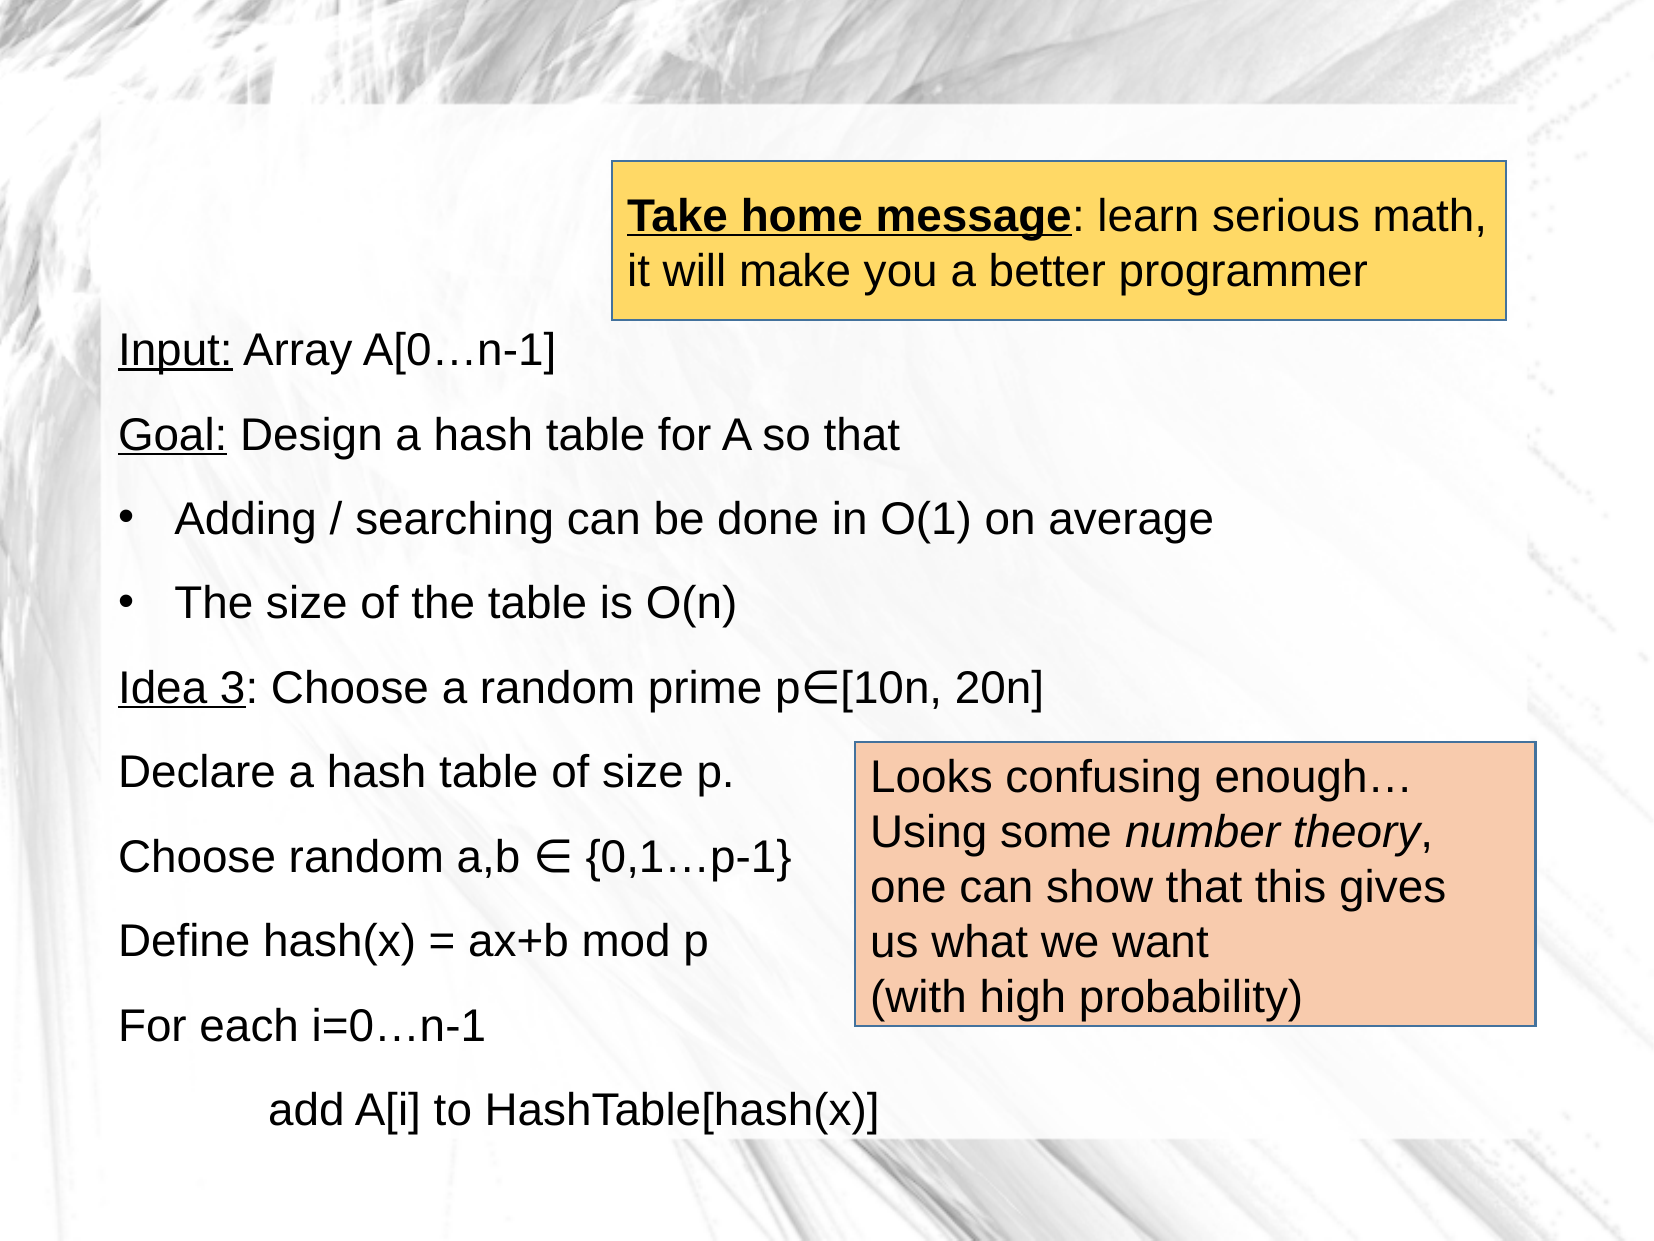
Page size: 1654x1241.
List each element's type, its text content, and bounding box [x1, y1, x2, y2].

list Input: Array A[0…n-1] Goal: Design a hash table for A so that Adding / searching can be done in O(1) on average The size of the table is O(n) Idea 3: Choose a random prime p∈[10n, 20n] Declare a hash table of size p. Choose random a,b ∈ {0,1…p-1} Define hash(x) = ax+b mod p For each i=0…n-1 add A[i] to HashTable[hash(x)] [118, 319, 1571, 1102]
text_box Looks confusing enough… Using some number theory, one can show that this gives us what we want (with high probability) [854, 741, 1536, 1027]
text_box Take home message: learn serious math, it will make you a better programmer [611, 160, 1506, 320]
picture [0, 0, 1654, 1241]
title 3-SUM [118, 112, 1506, 281]
